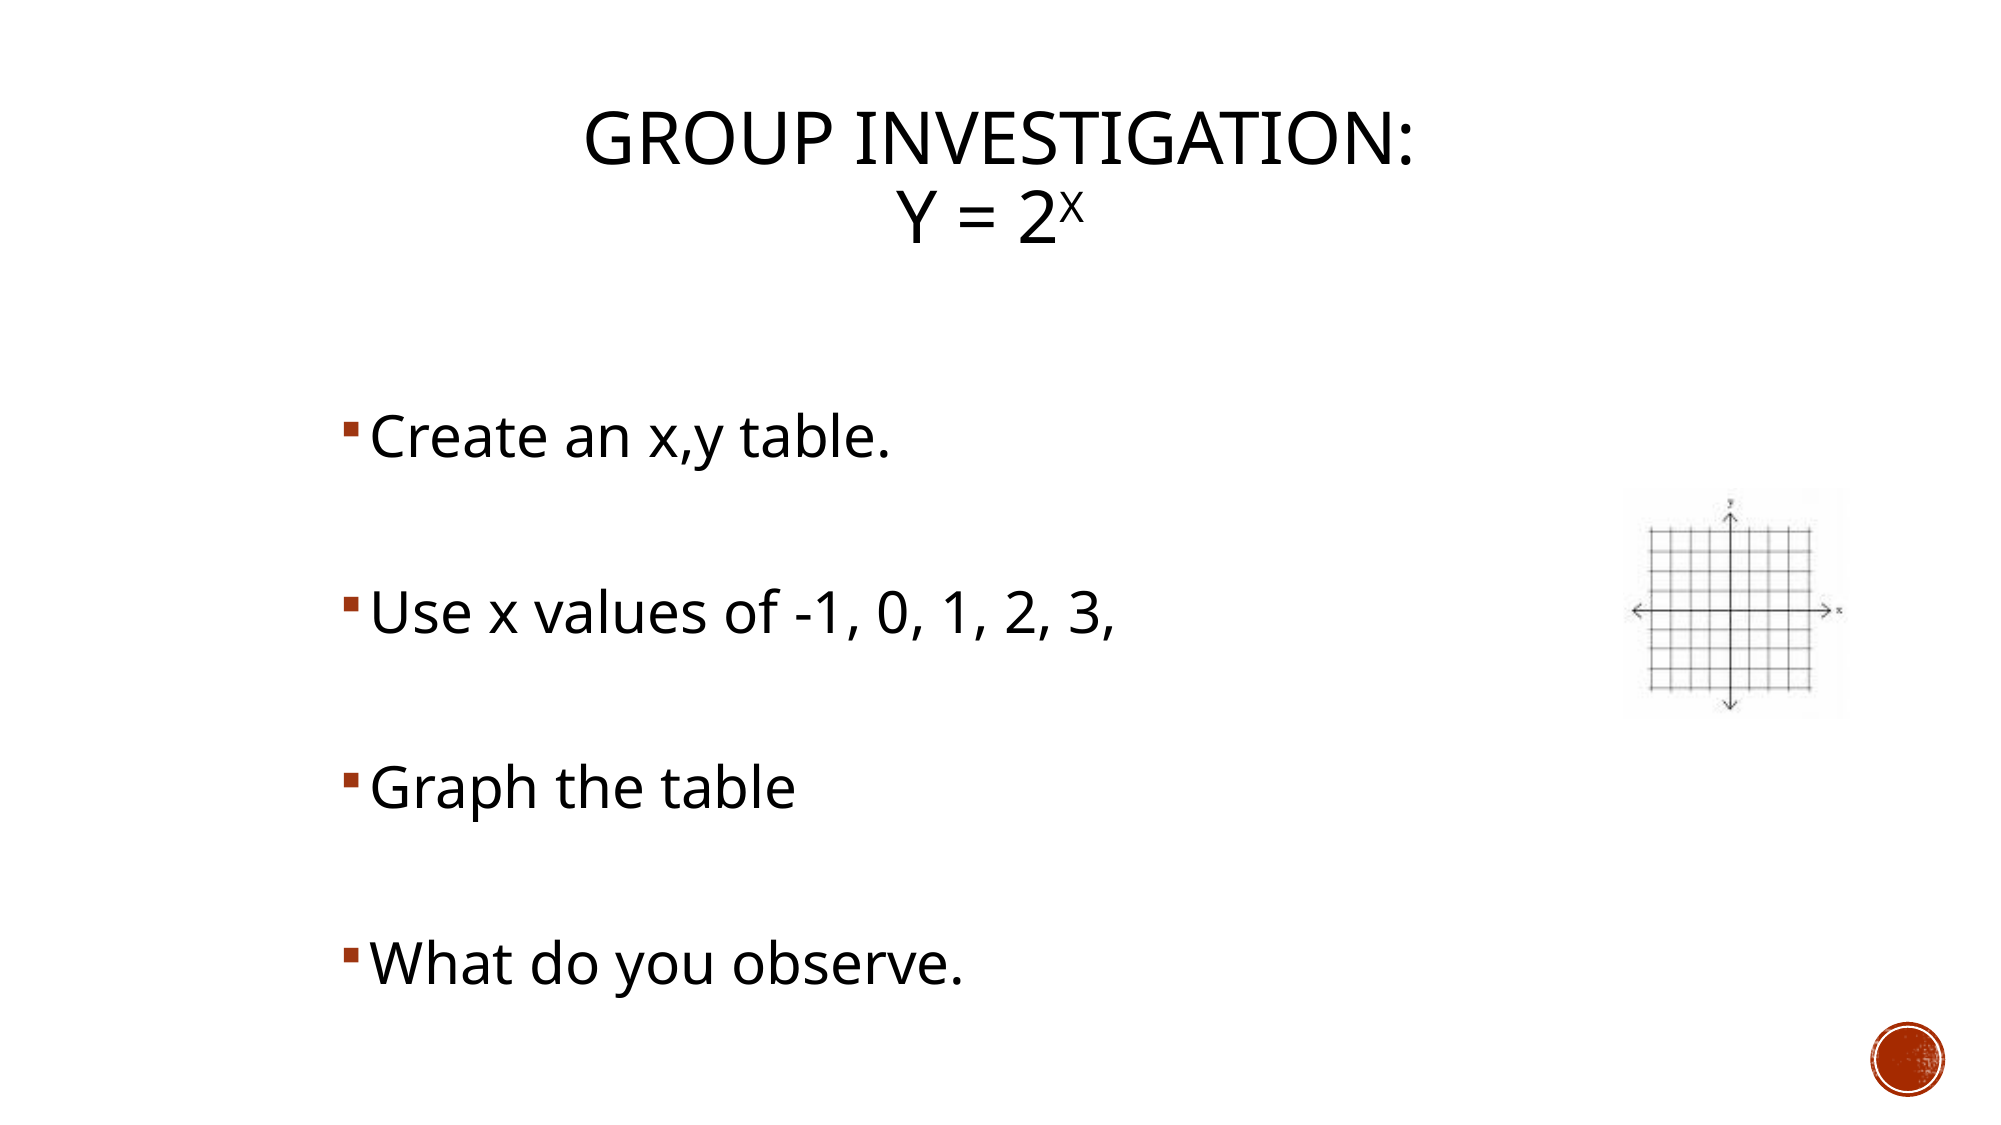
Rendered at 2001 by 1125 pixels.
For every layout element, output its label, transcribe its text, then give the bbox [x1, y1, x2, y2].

list Create an x,y table. Use x values of -1, 0, 1, 2, 3, Graph the table What do you observe. [324, 399, 1675, 1038]
title Group investigation: Y = 2x [57, 93, 1943, 269]
picture [1623, 488, 1850, 719]
